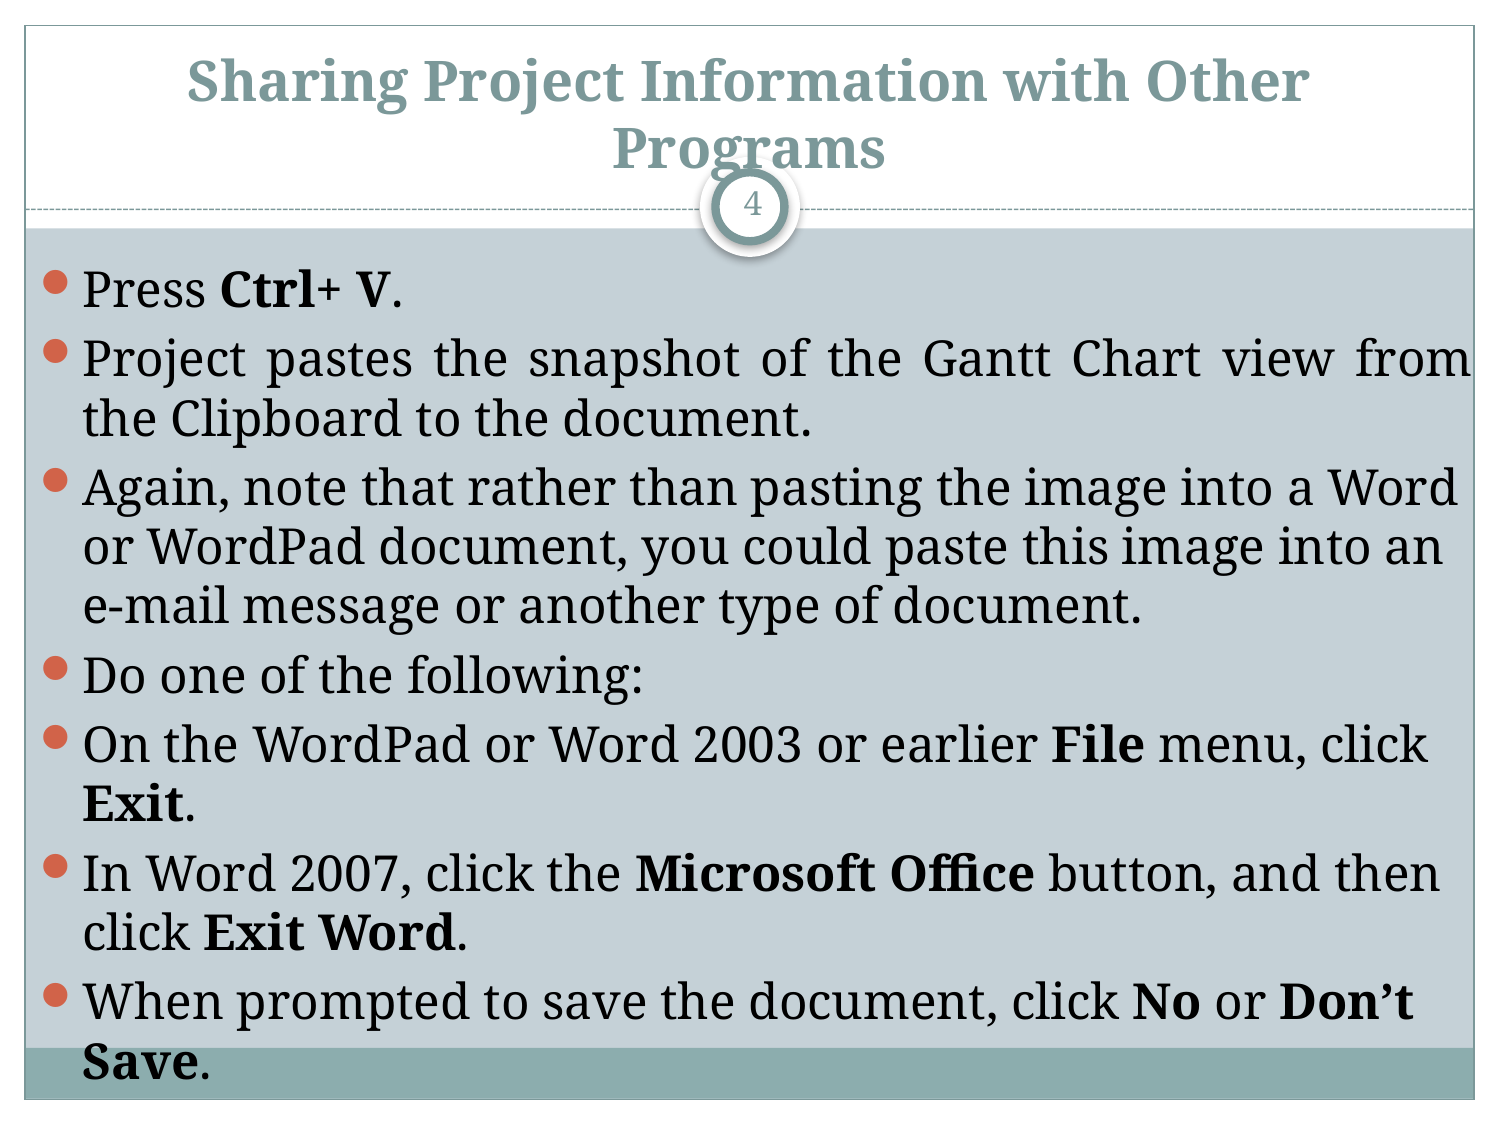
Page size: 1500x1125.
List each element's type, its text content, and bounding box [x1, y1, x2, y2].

title Sharing Project Information with Other Programs [49, 37, 1450, 188]
slide_number 4 [715, 168, 791, 241]
list Press Ctrl+ V. Project pastes the snapshot of the Gantt Chart view from the Clipboard to the document. Again, note that rather than pasting the image into a Word or WordPad document, you could paste this image into an e-mail message or another type of document. Do one of the following: On the WordPad or Word 2003 or earlier File menu, click Exit. In Word 2007, click the Microsoft Office button, and then click Exit Word. When prompted to save the document, click No or Don’t Save. [24, 250, 1488, 1100]
